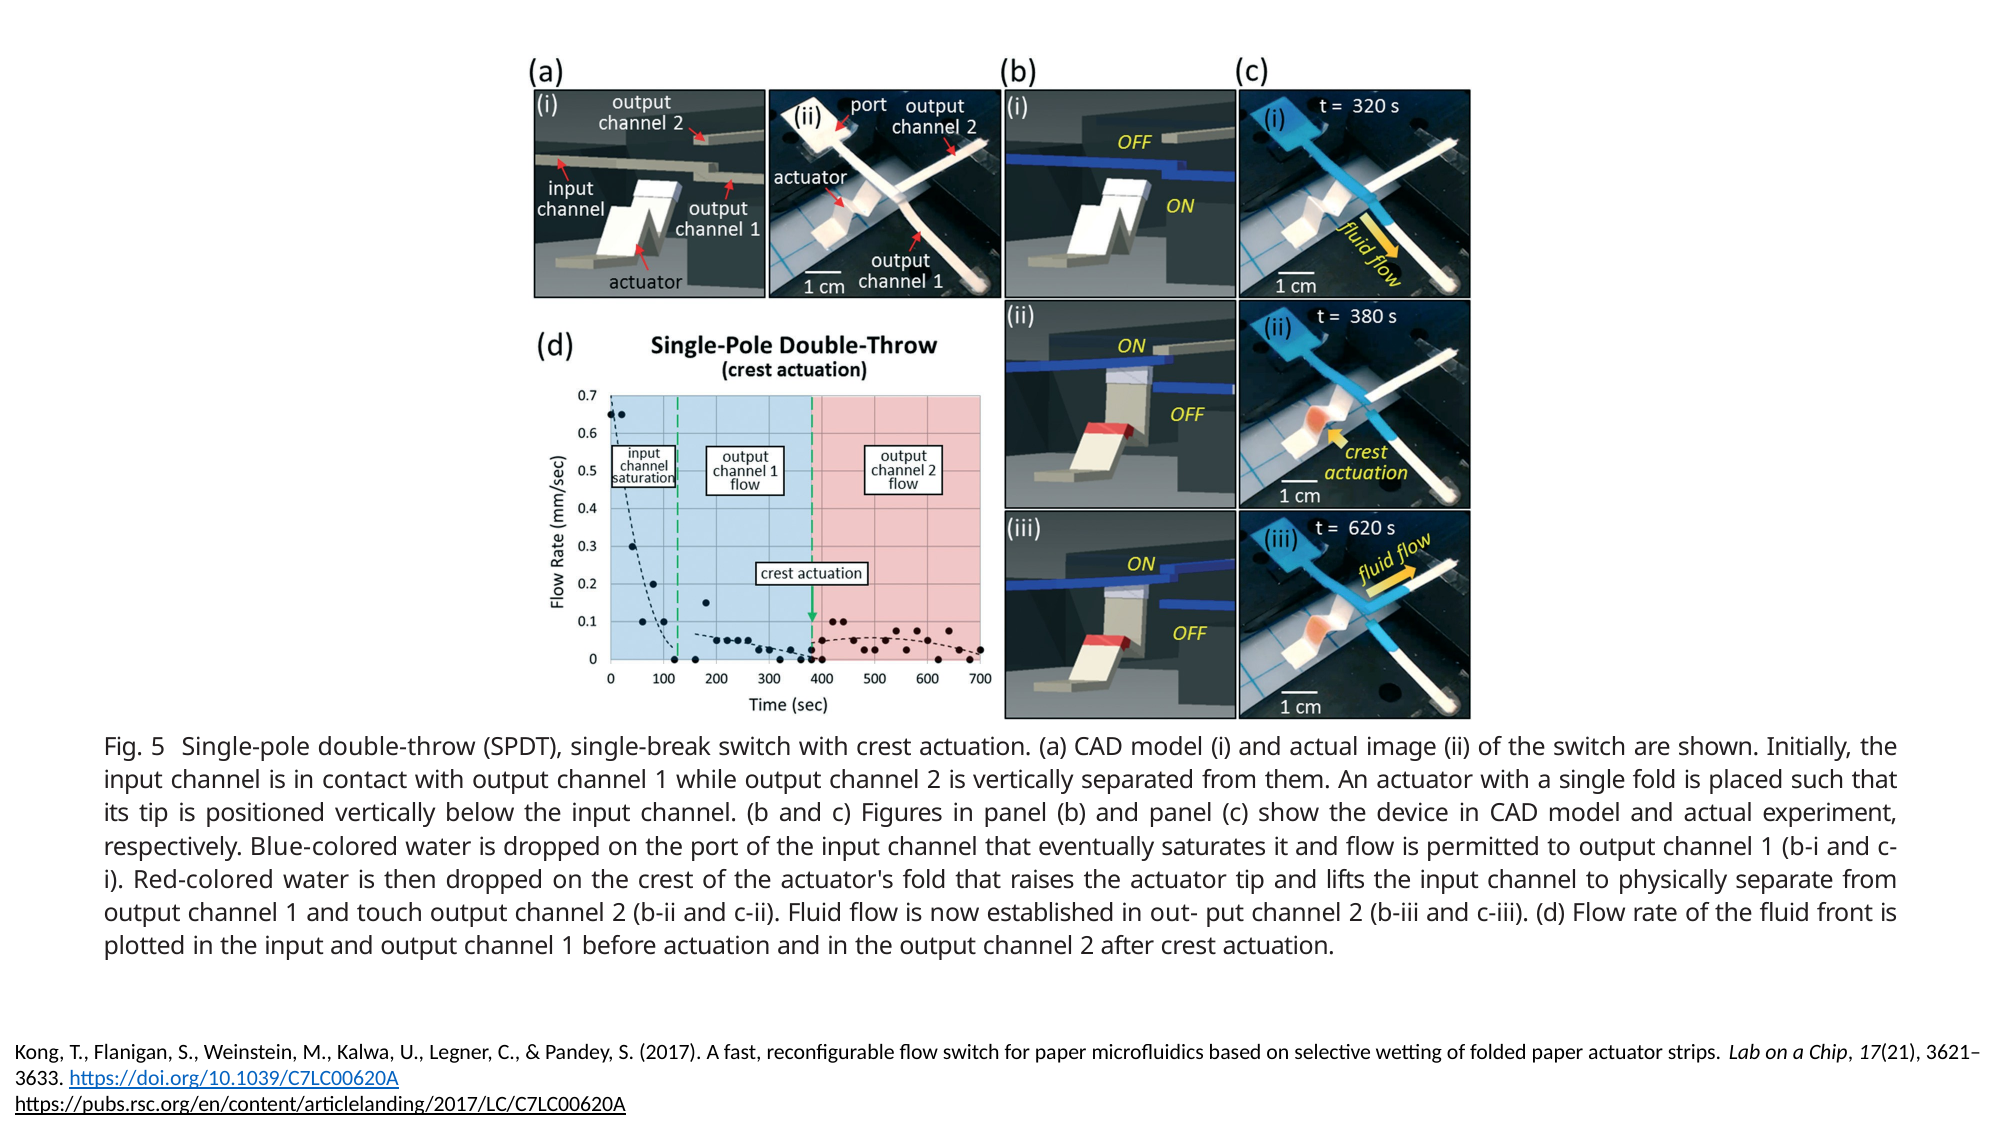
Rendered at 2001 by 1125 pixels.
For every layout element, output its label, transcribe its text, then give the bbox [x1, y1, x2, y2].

text_box Fig. 5 Single-pole double-throw (SPDT), single-break switch with crest actuation. (a) CAD model (i) and actual image (ii) of the switch are shown. Initially, the input channel is in contact with output channel 1 while output channel 2 is vertically separated from them. An actuator with a single fold is placed such that its tip is positioned vertically below the input channel. (b and c) Figures in panel (b) and panel (c) show the device in CAD model and actual experiment, respectively. Blue-colored water is dropped on the port of the input channel that eventually saturates it and flow is permitted to output channel 1 (b-i and c-i). Red-colored water is then dropped on the crest of the actuator's fold that raises the actuator tip and lifts the input channel to physically separate from output channel 1 and touch output channel 2 (b-ii and c-ii). Fluid flow is now established in out- put channel 2 (b-iii and c-iii). (d) Flow rate of the fluid front is plotted in the input and output channel 1 before actuation and in the output channel 2 after crest actuation. [101, 725, 1899, 960]
text_box Kong, T., Flanigan, S., Weinstein, M., Kalwa, U., Legner, C., & Pandey, S. (2017). A fast, reconfigurable flow switch for paper microfluidics based on selective wetting of folded paper actuator strips. Lab on a Chip, 17(21), 3621–3633. https://doi.org/10.1039/C7LC00620A https://pubs.rsc.org/en/content/articlelanding/2017/LC/C7LC00620A [0, 1030, 2000, 1124]
picture [527, 55, 1472, 720]
